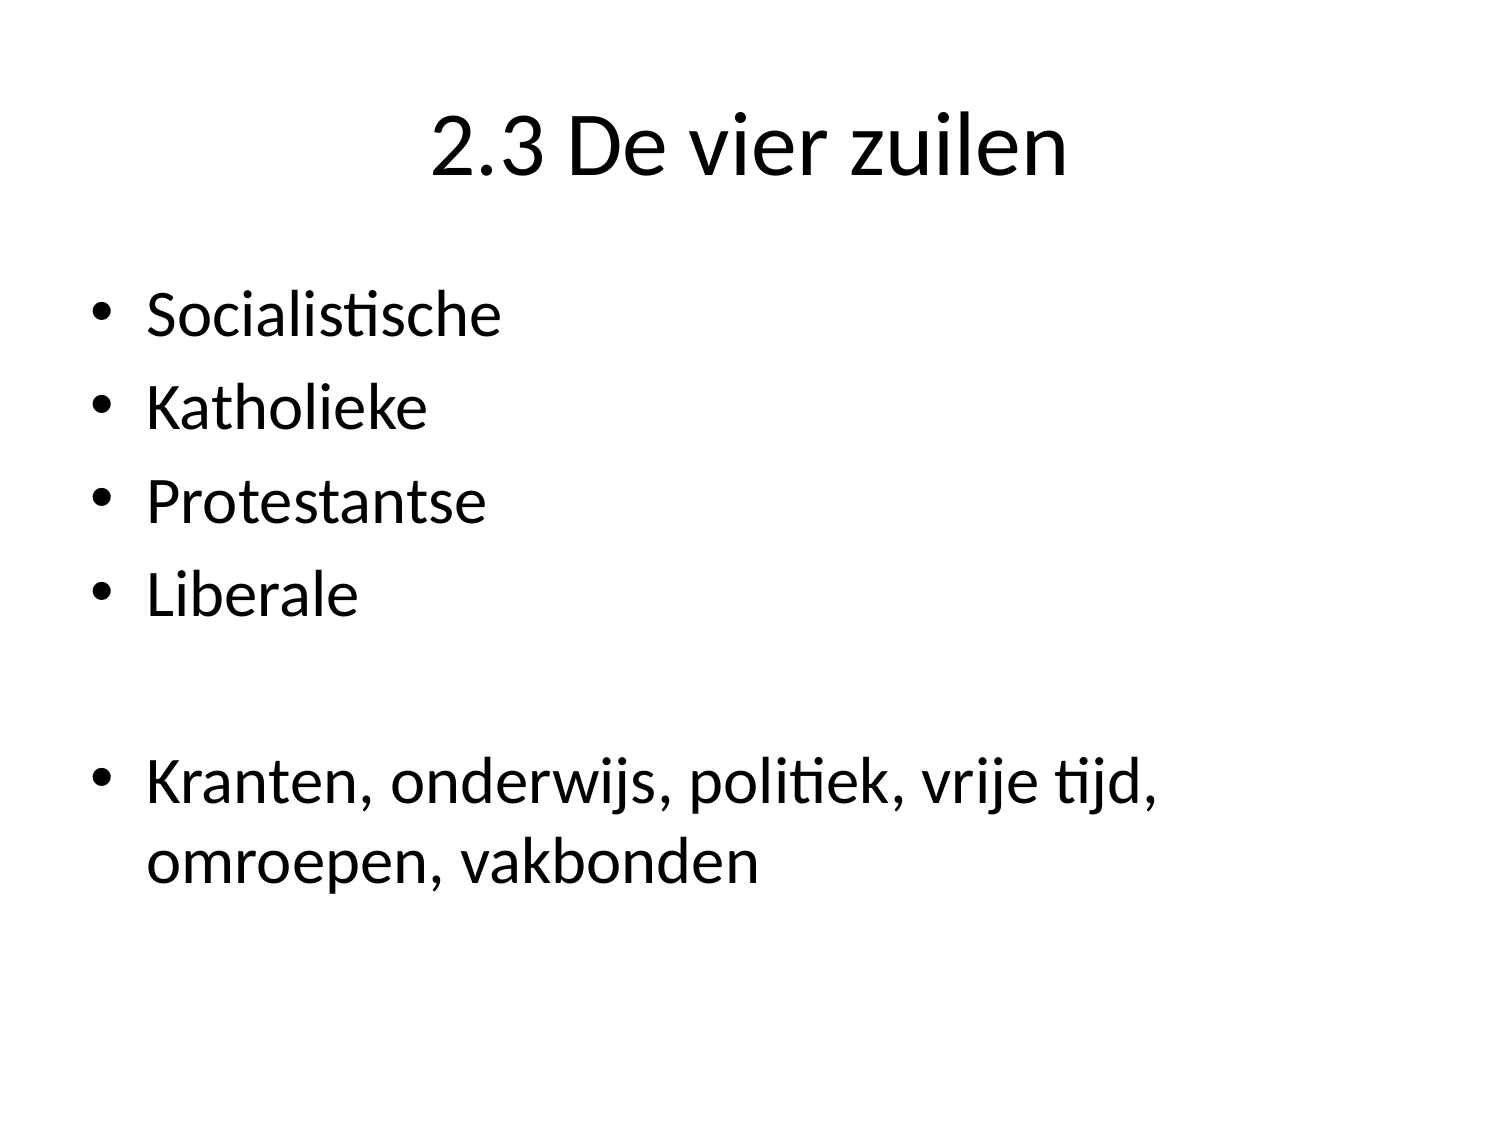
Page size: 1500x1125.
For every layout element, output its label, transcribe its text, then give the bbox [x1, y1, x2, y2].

title 2.3 De vier zuilen [75, 45, 1425, 233]
list Socialistische Katholieke Protestantse Liberale Kranten, onderwijs, politiek, vrije tijd, omroepen, vakbonden [75, 262, 1425, 1005]
